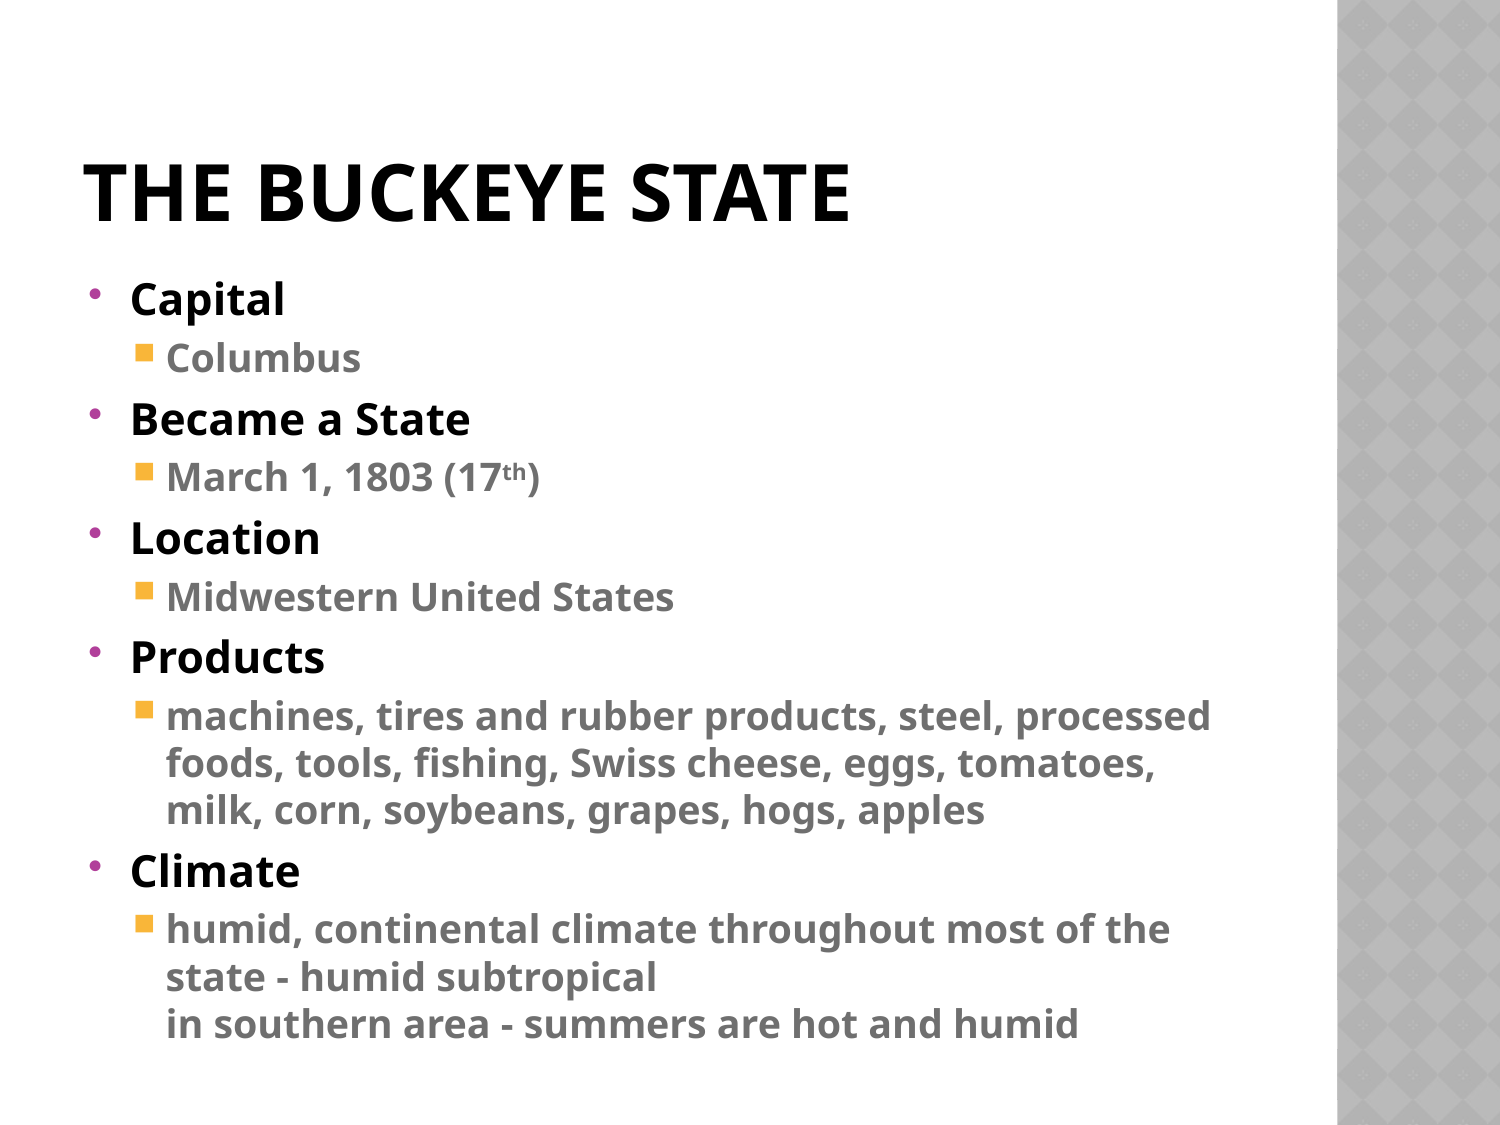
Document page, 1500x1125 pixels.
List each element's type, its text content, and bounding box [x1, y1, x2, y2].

list Capital Columbus Became a State March 1, 1803 (17th) Location Midwestern United States Products machines, tires and rubber products, steel, processed foods, tools, fishing, Swiss cheese, eggs, tomatoes, milk, corn, soybeans, grapes, hogs, apples Climate humid, continental climate throughout most of the state - humid subtropical in southern area - summers are hot and humid [75, 264, 1263, 1059]
title The Buckeye State [75, 50, 1263, 238]
